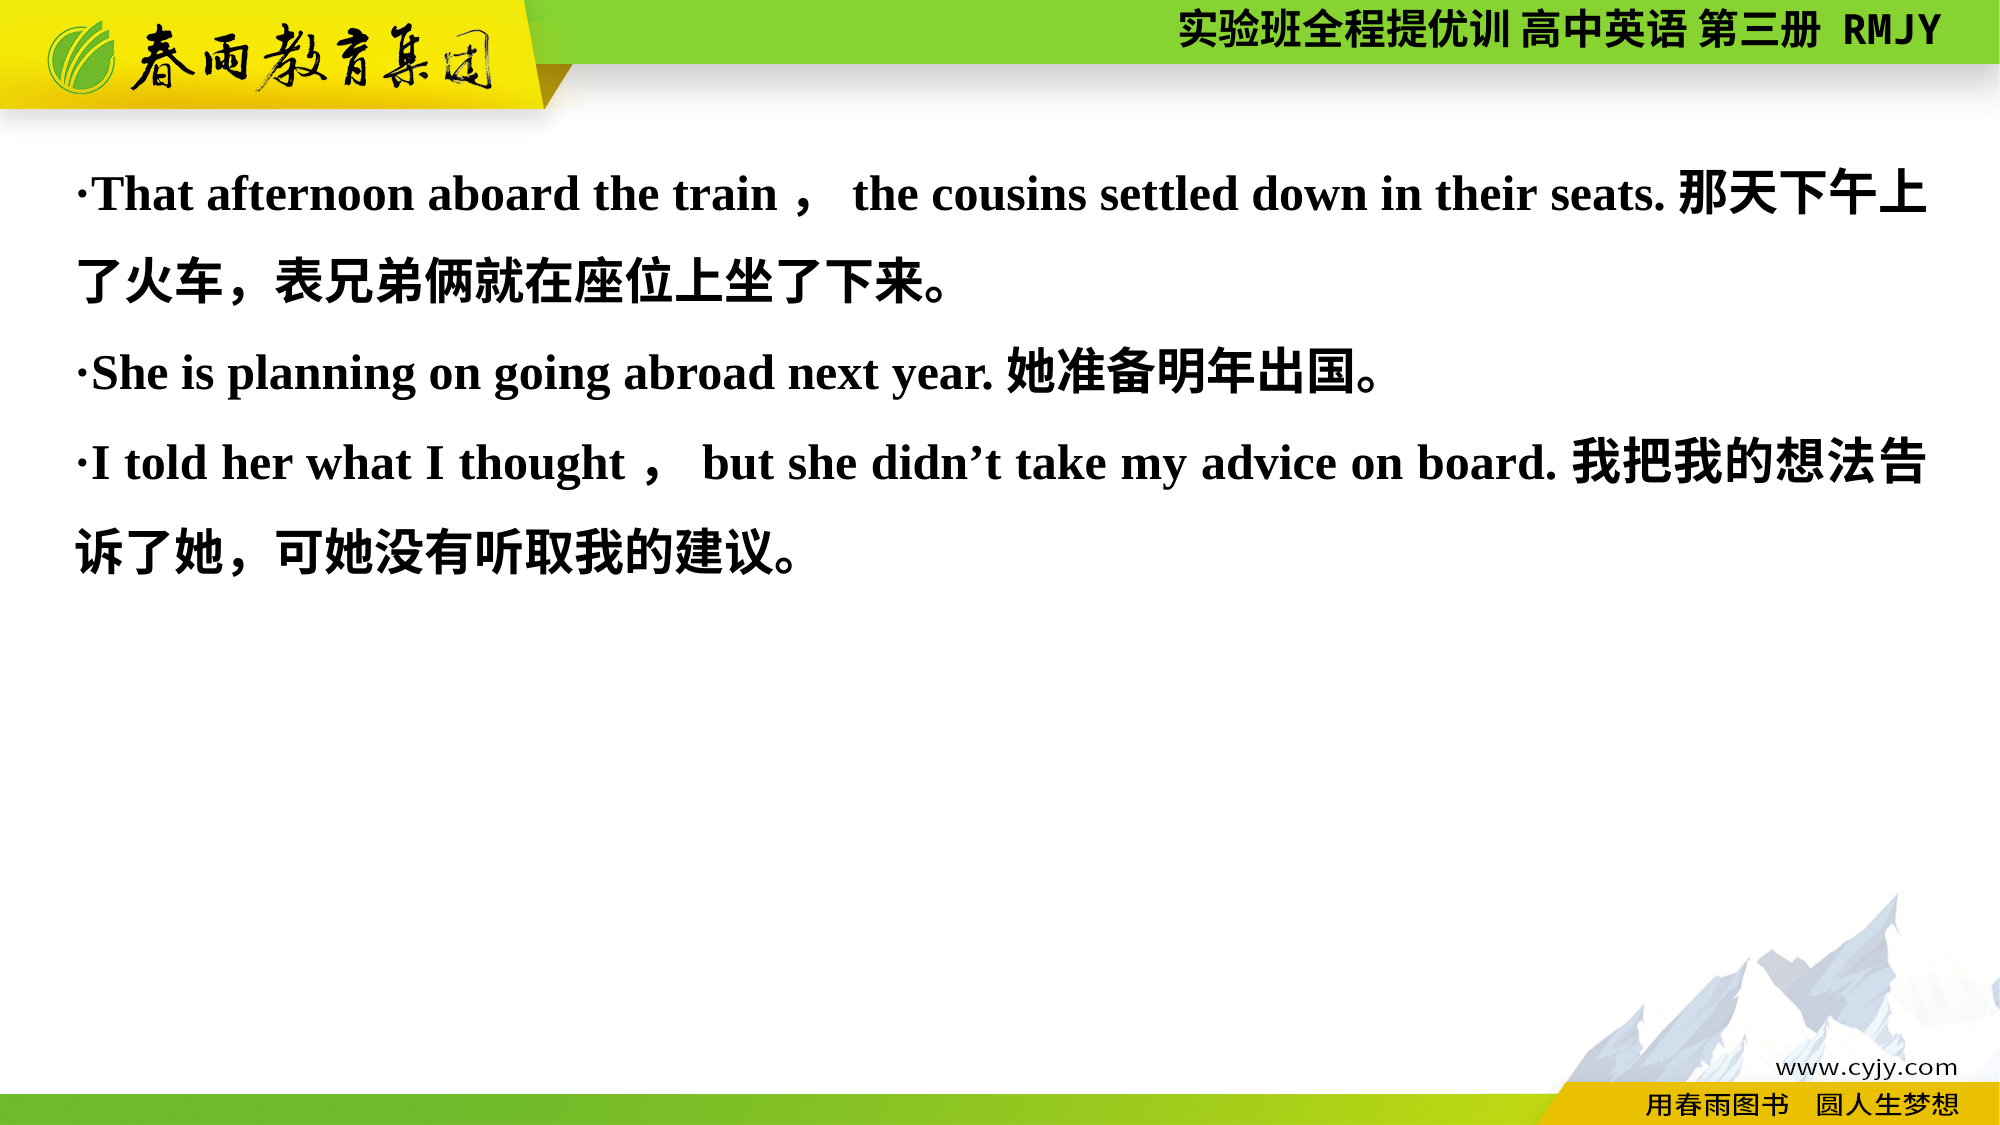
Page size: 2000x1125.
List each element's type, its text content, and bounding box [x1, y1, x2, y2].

picture [0, 0, 2000, 1125]
list ·That afternoon aboard the train，the cousins settled down in their seats.那天下午上了火车，表兄弟俩就在座位上坐了下来。 ·She is planning on going abroad next year.她准备明年出国。 ·I told her what I thought，but she didn’t take my advice on board.我把我的想法告诉了她，可她没有听取我的建议。 [59, 122, 1944, 581]
